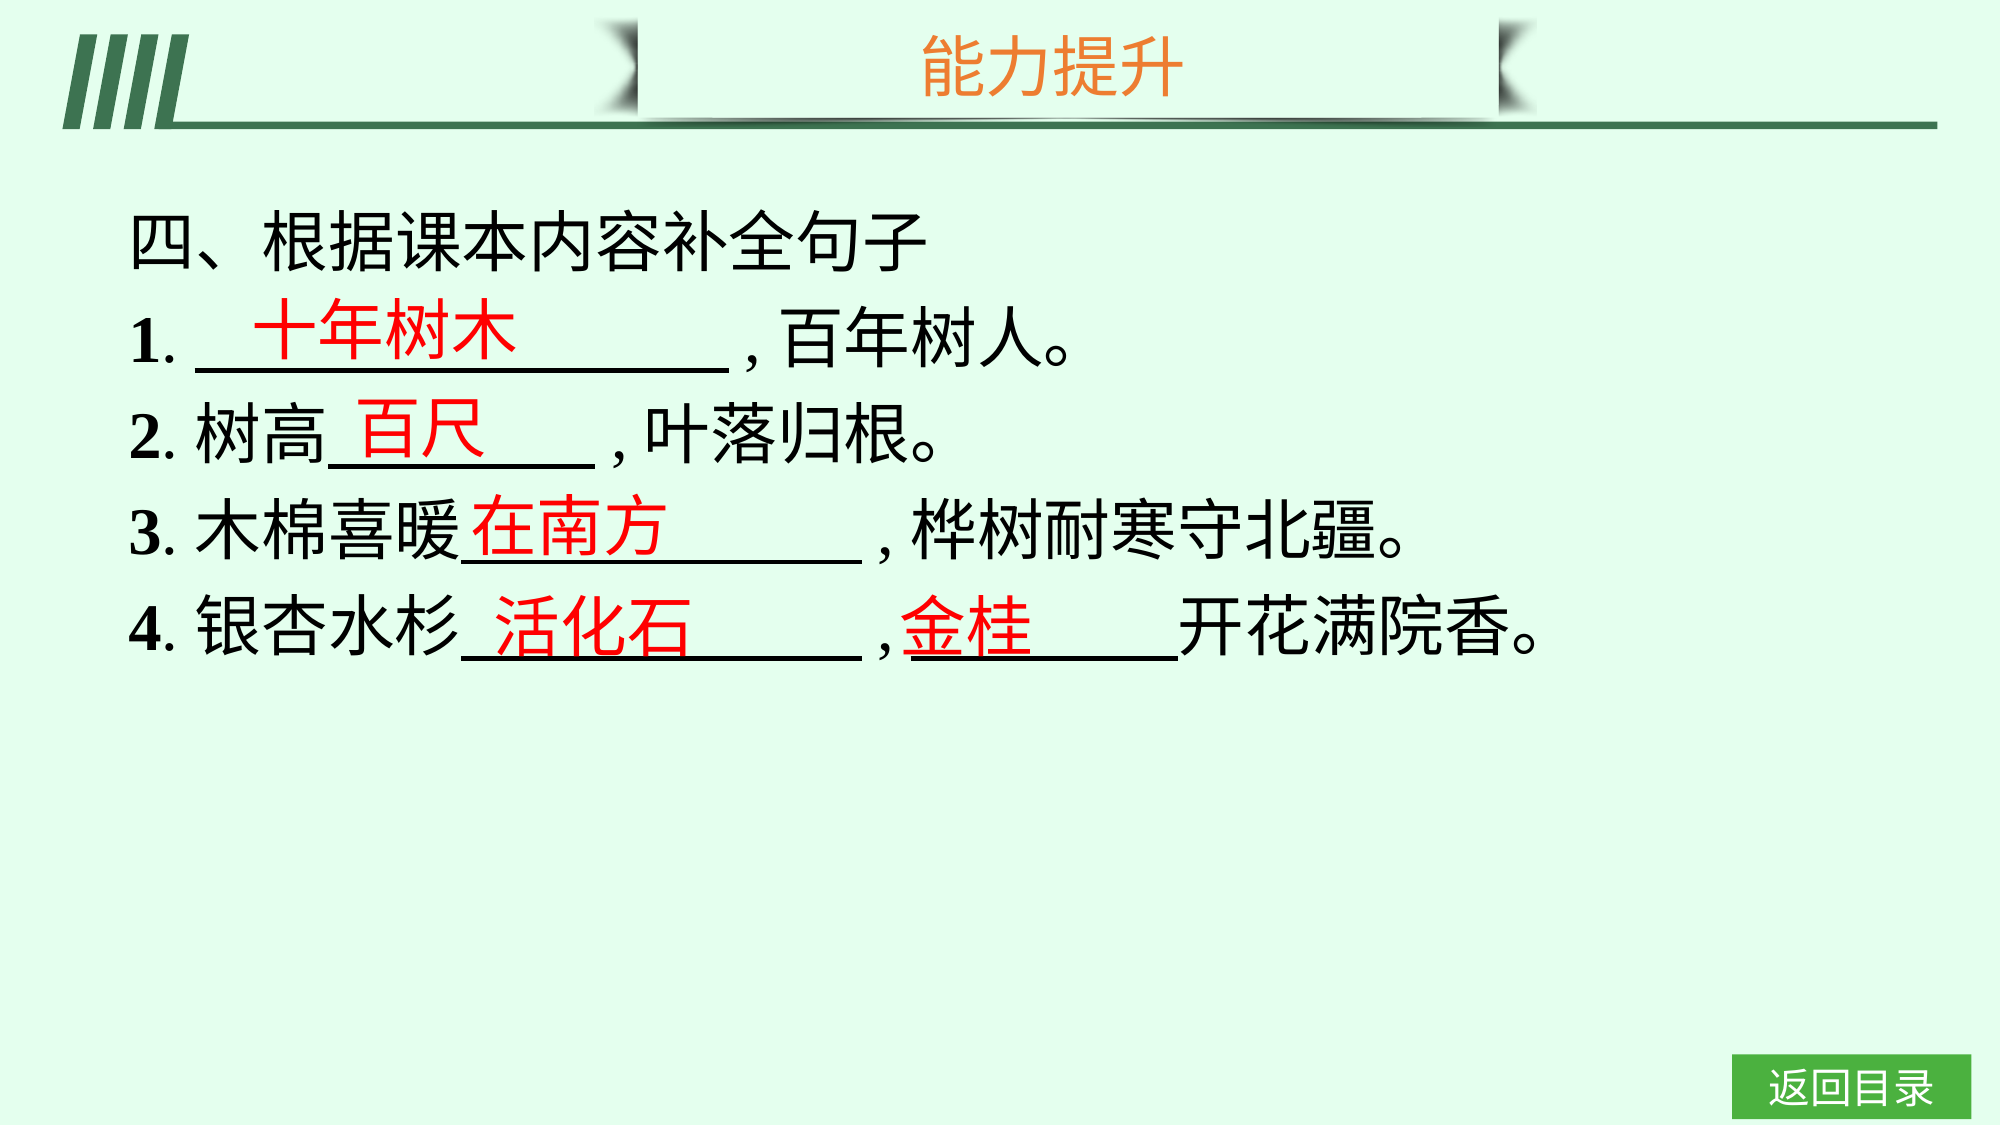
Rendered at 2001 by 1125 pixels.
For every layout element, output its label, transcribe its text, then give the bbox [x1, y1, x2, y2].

text_box 活化石 [479, 561, 710, 673]
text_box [594, 16, 1537, 127]
text_box 四、根据课本内容补全句子 1. ,百年树人。 2.树高 ,叶落归根。 3.木棉喜暖 ,桦树耐寒守北疆。 4.银杏水杉 , 开花满院香。 [113, 176, 1887, 672]
text_box 十年树木 [236, 265, 534, 376]
text_box 金桂 [884, 561, 1048, 672]
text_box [62, 34, 1938, 130]
text_box 百尺 [339, 362, 503, 474]
text_box 在南方 [455, 460, 686, 572]
